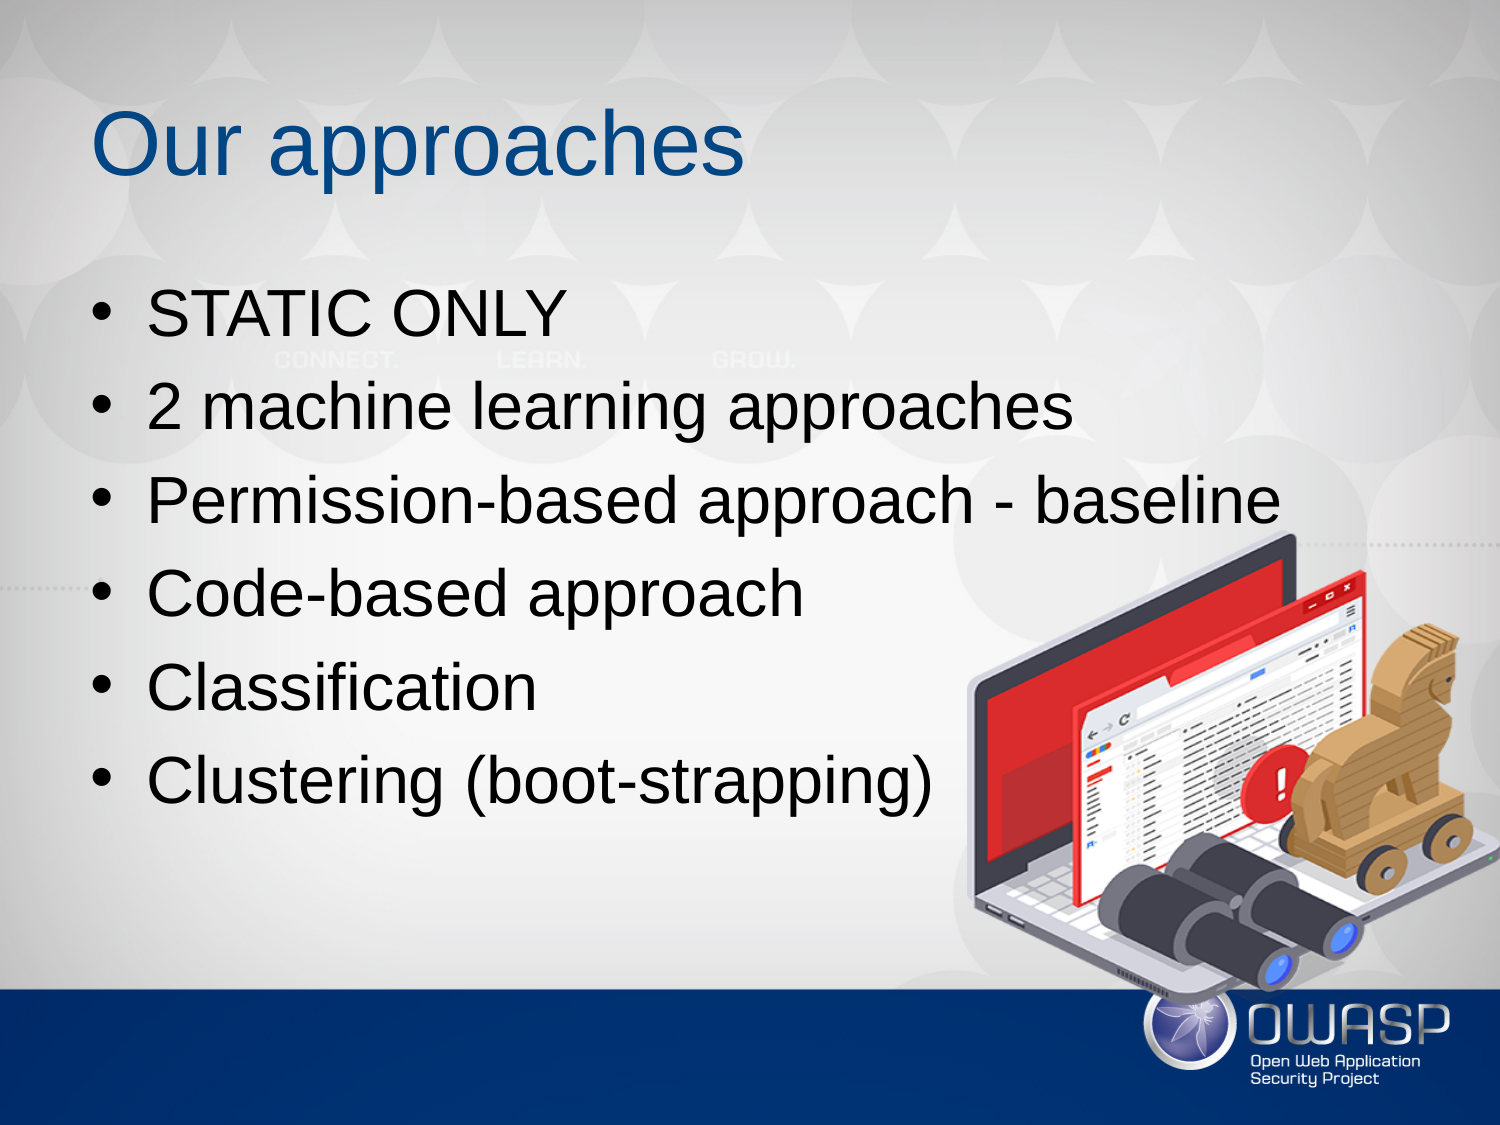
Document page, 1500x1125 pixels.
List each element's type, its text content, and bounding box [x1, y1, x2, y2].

list STATIC ONLY 2 machine learning approaches Permission-based approach - baseline Code-based approach Classification Clustering (boot-strapping) [75, 262, 1425, 940]
title Our approaches [75, 45, 1425, 233]
picture [0, 0, 1500, 1125]
